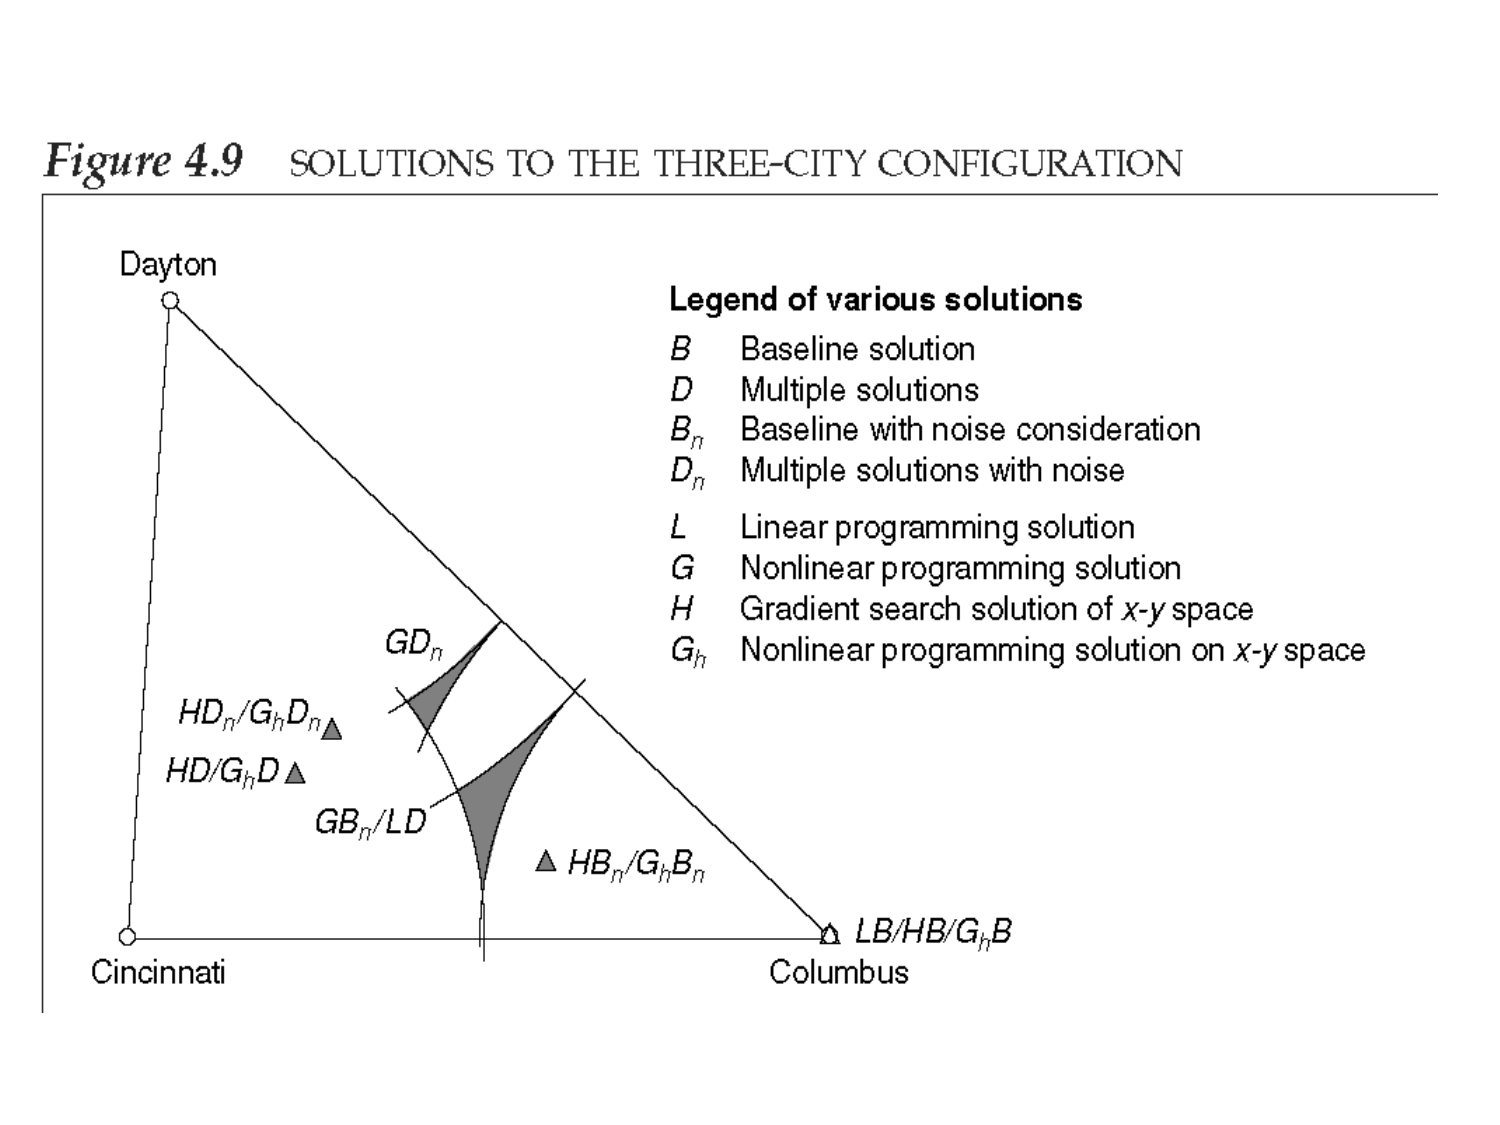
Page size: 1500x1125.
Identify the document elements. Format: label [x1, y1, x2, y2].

picture [0, 99, 1438, 1013]
